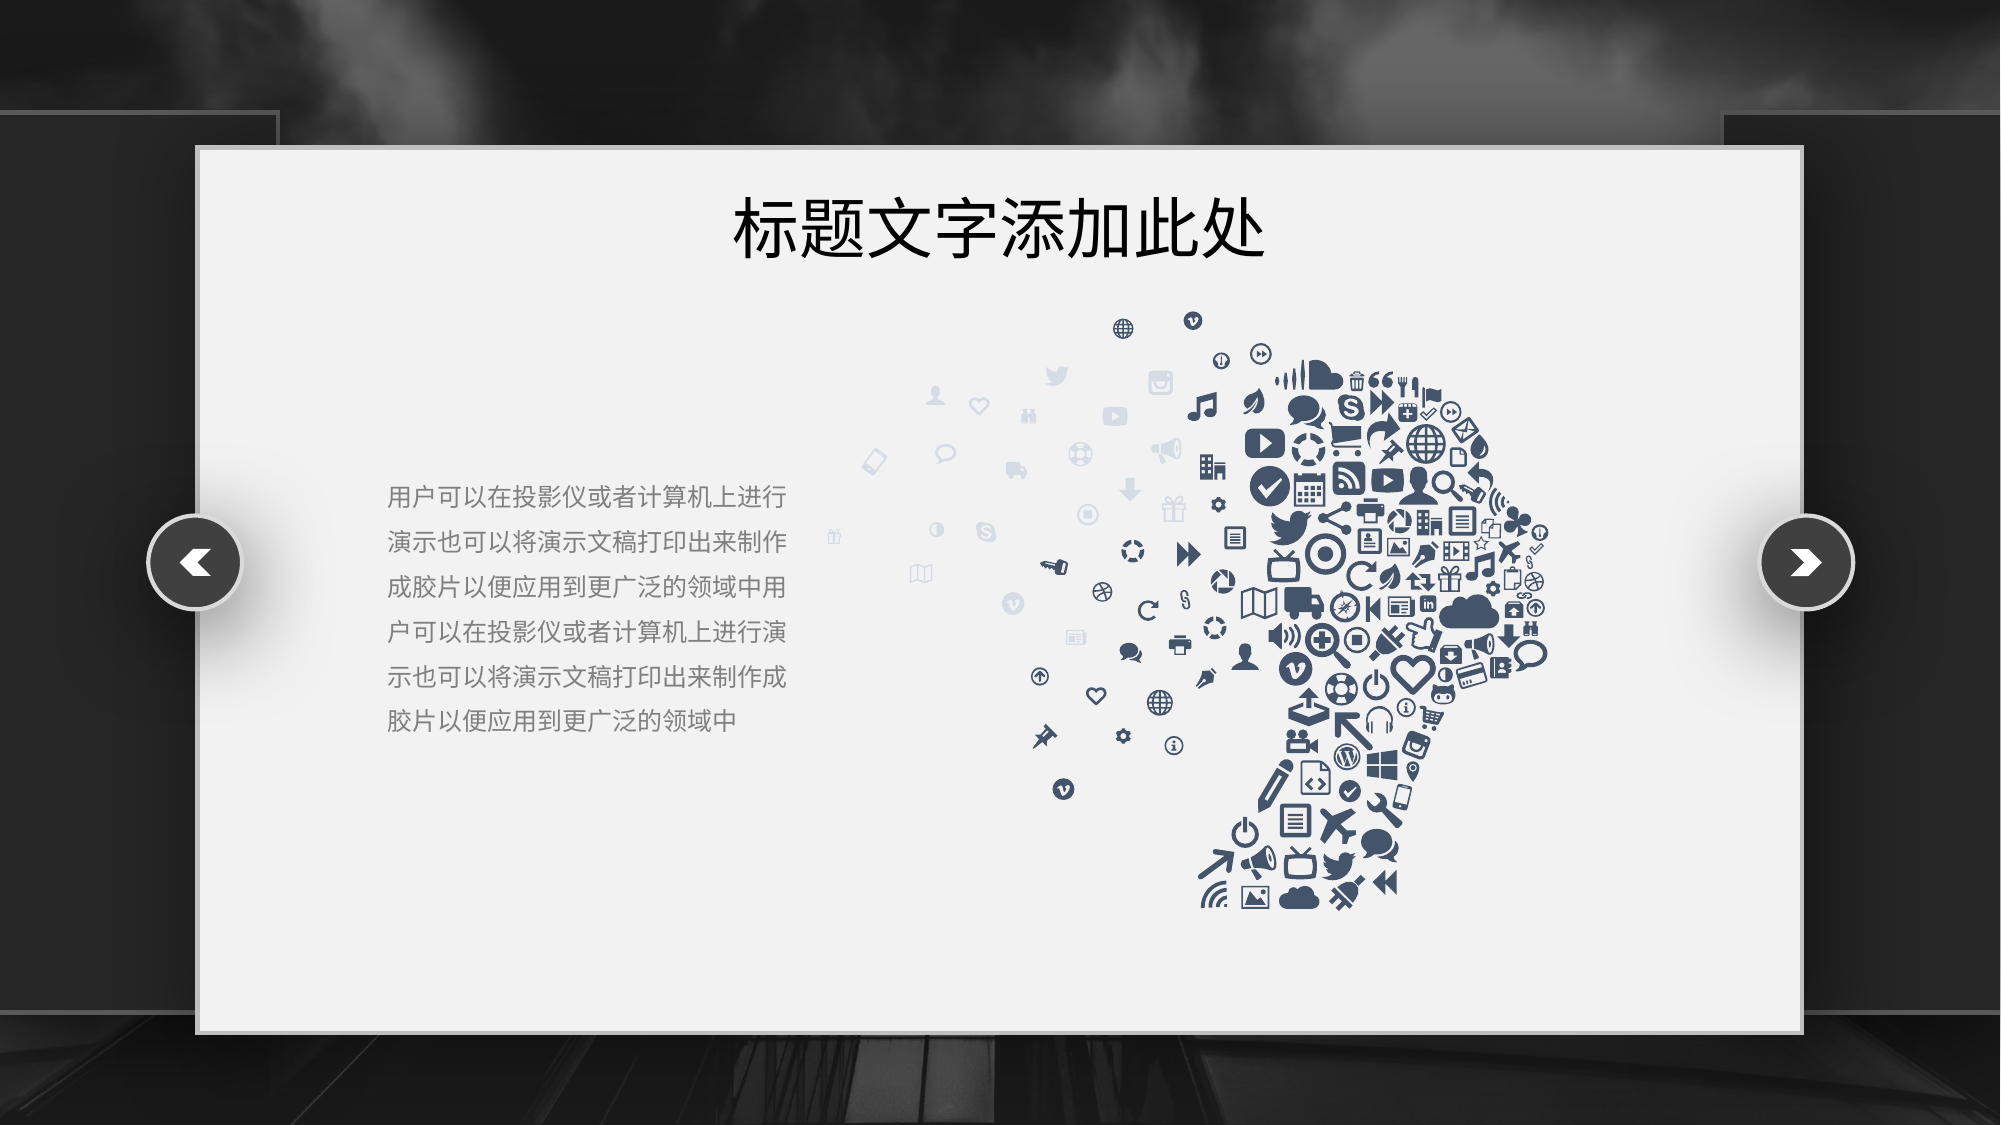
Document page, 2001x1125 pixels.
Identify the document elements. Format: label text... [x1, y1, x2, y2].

text_box 标题文字添加此处 [718, 179, 1282, 274]
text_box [827, 311, 1549, 911]
text_box 用户可以在投影仪或者计算机上进行演示也可以将演示文稿打印出来制作成胶片以便应用到更广泛的领域中用户可以在投影仪或者计算机上进行演示也可以将演示文稿打印出来制作成胶片以便应用到更广泛的领域中 [372, 459, 805, 744]
